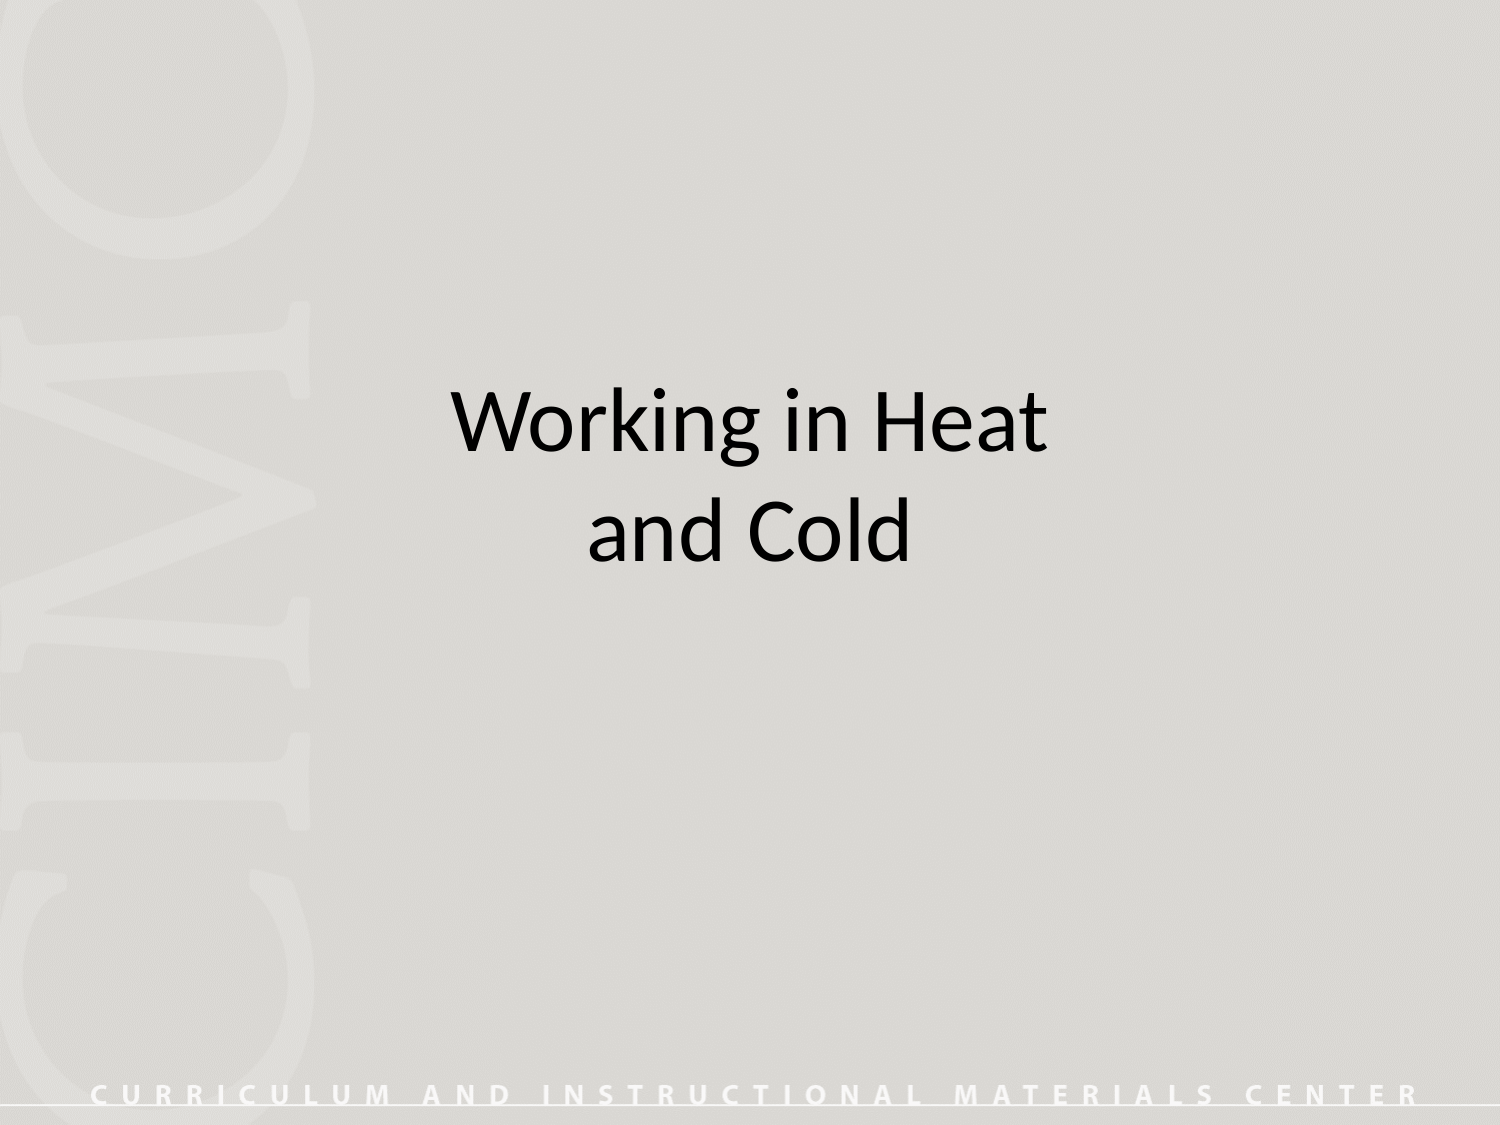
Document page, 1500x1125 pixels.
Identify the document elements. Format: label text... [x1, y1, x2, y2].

title Working in Heat and Cold [112, 349, 1388, 591]
